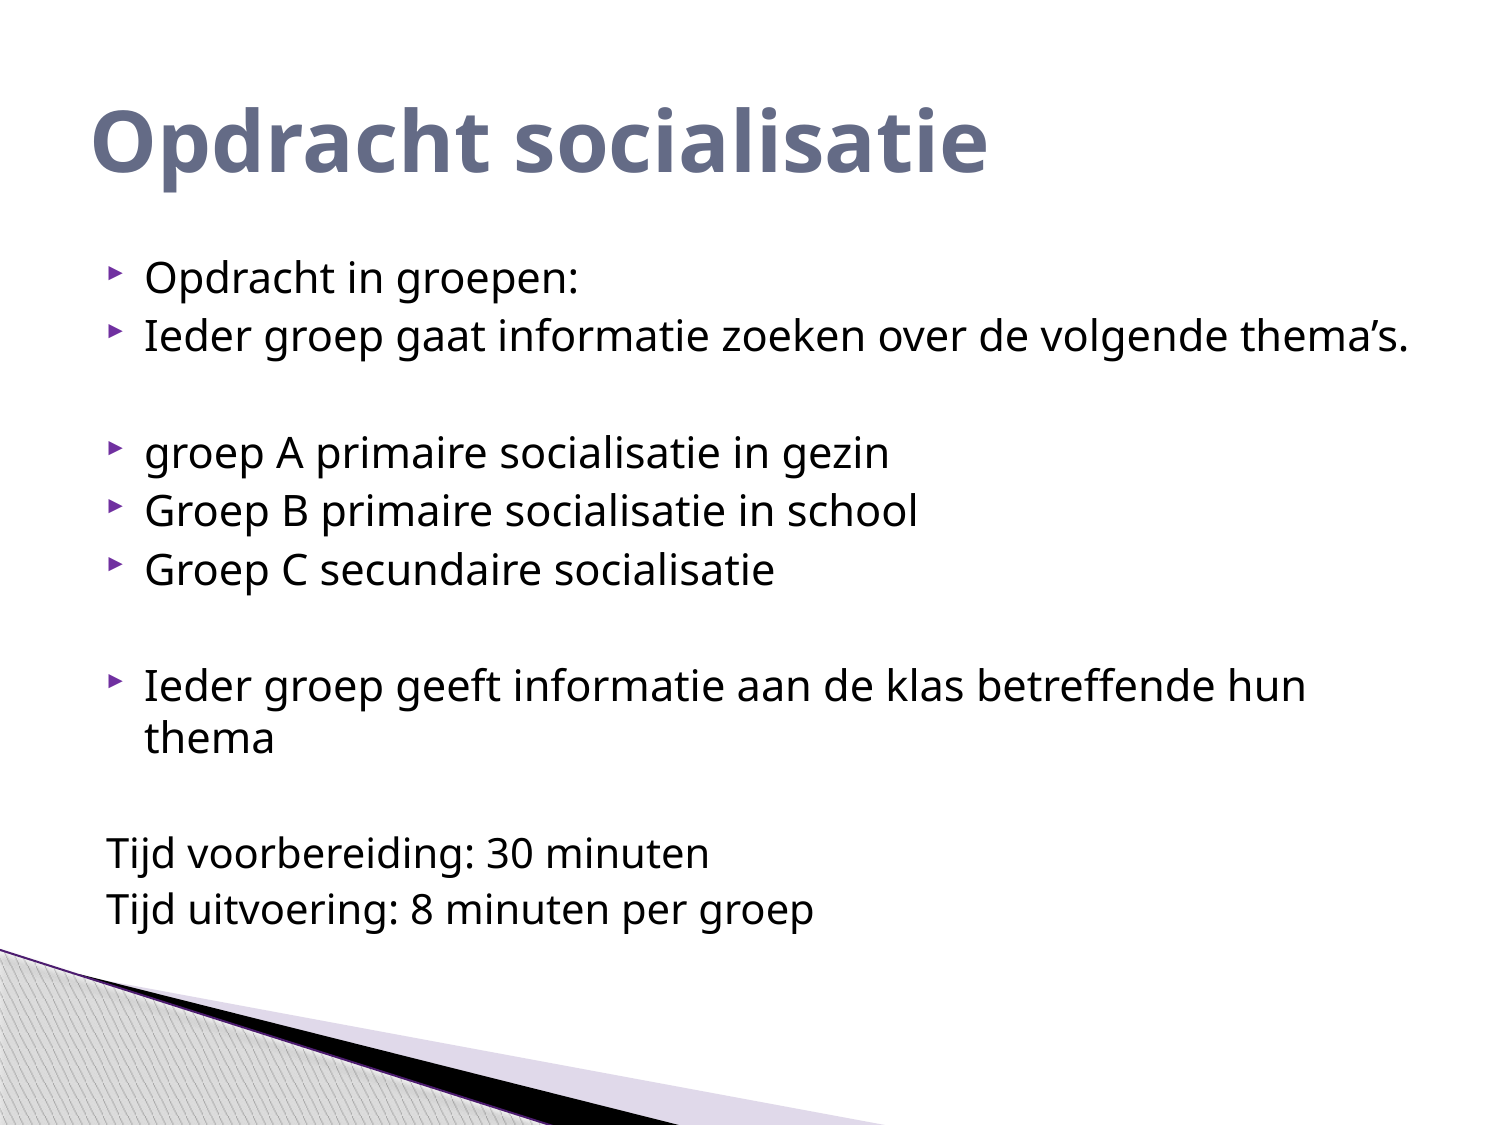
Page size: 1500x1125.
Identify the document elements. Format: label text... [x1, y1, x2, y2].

list Opdracht in groepen: Ieder groep gaat informatie zoeken over de volgende thema’s. groep A primaire socialisatie in gezin Groep B primaire socialisatie in school Groep C secundaire socialisatie Ieder groep geeft informatie aan de klas betreffende hun thema Tijd voorbereiding: 30 minuten Tijd uitvoering: 8 minuten per groep [75, 243, 1425, 986]
title Opdracht socialisatie [75, 45, 1425, 233]
